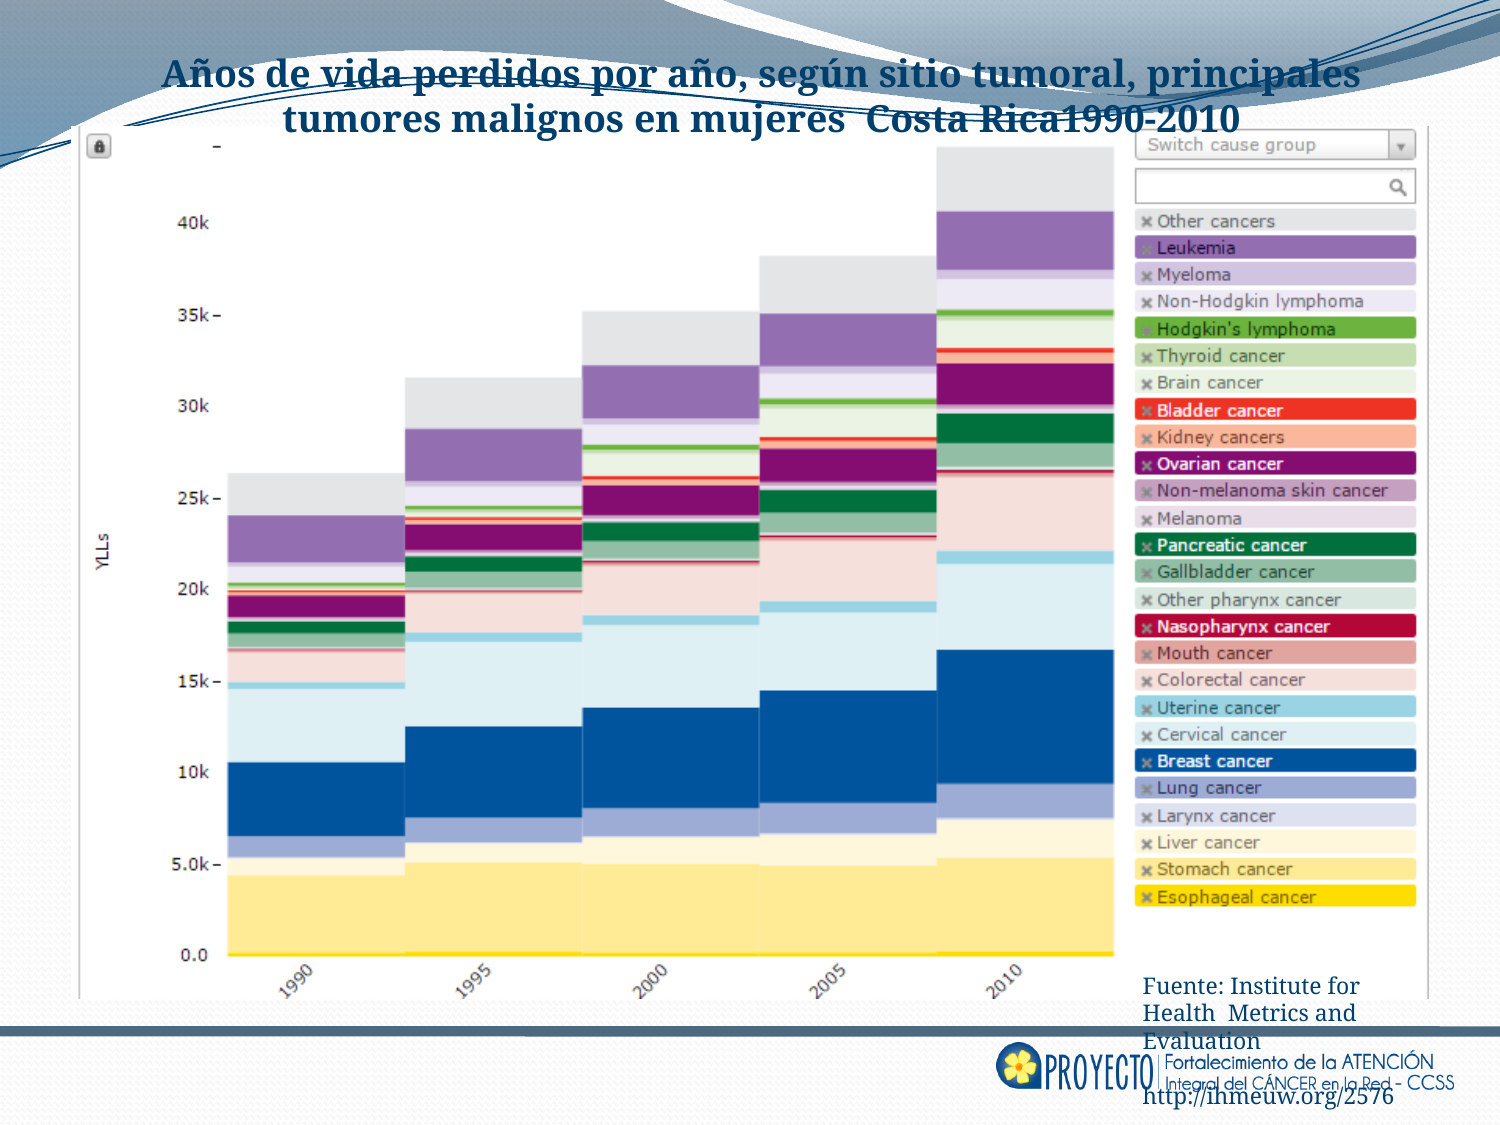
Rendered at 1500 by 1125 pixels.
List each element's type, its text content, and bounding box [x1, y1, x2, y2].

picture [70, 126, 1430, 999]
picture [1412, 1042, 1454, 1092]
text_box Fuente: Institute for Health Metrics and Evaluation http://ihmeuw.org/2576 [1128, 1010, 1412, 1117]
text_box Años de vida perdidos por año, según sitio tumoral, principales tumores malignos en mujeres Costa Rica1990-2010 [123, 42, 1400, 126]
picture [996, 1042, 1128, 1092]
